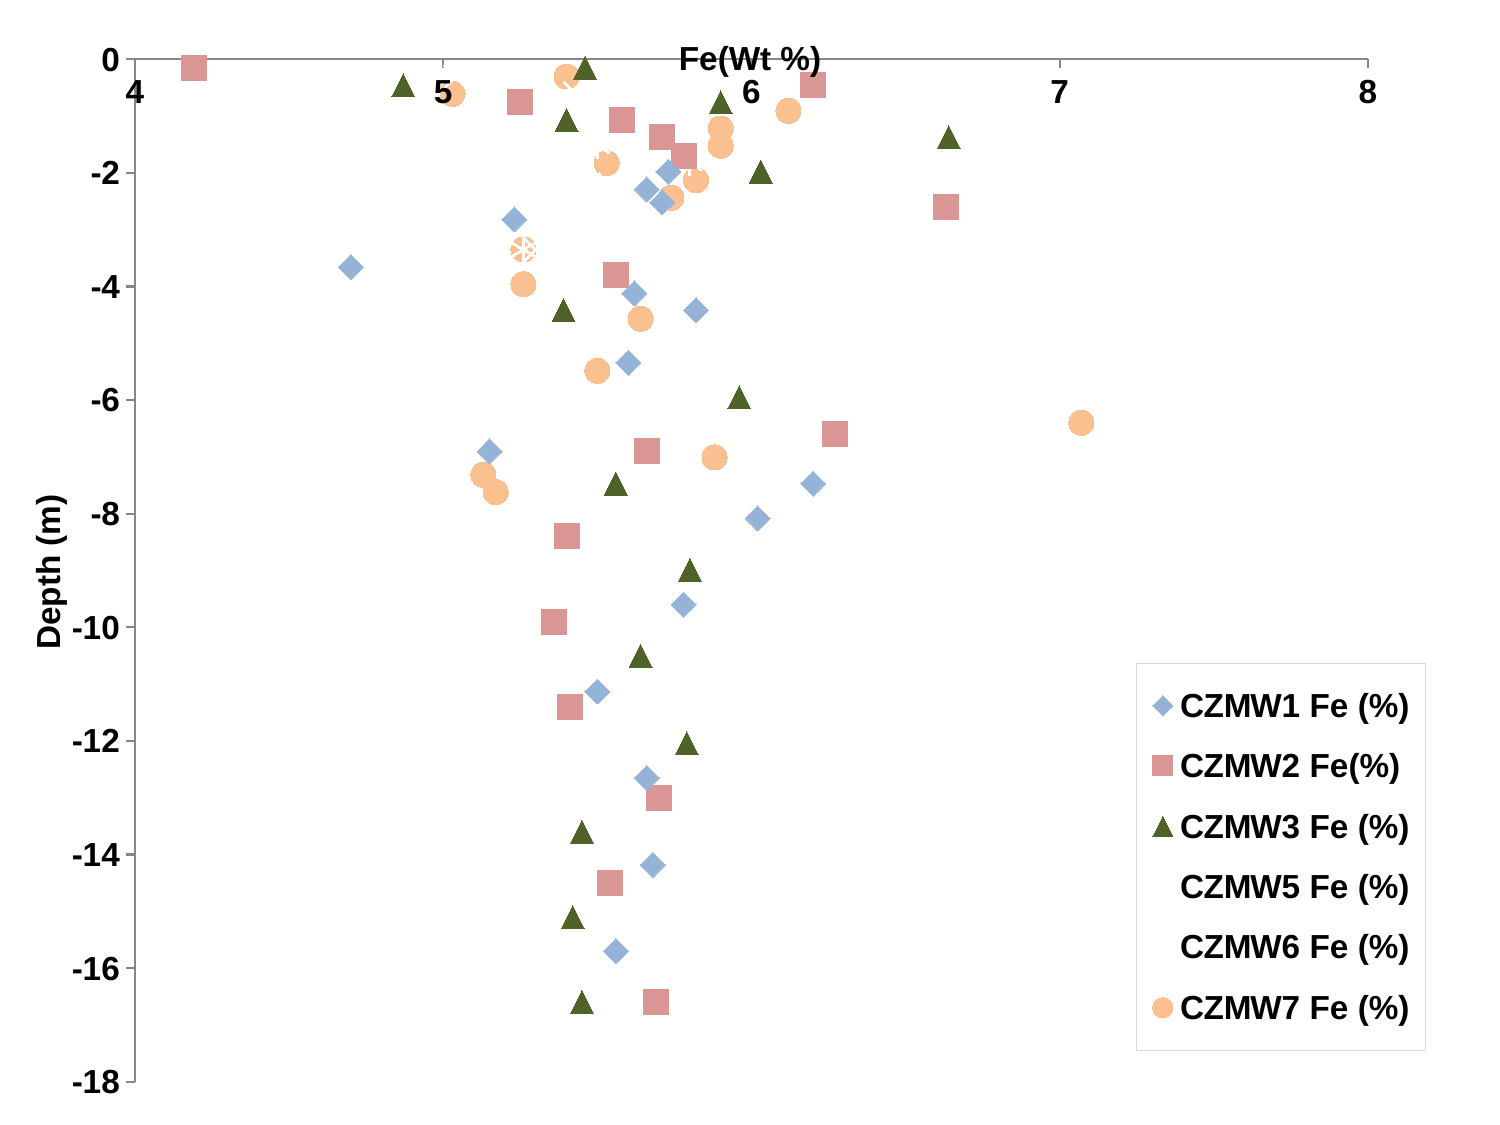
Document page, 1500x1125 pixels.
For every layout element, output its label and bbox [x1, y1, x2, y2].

chart [0, 0, 1500, 1125]
